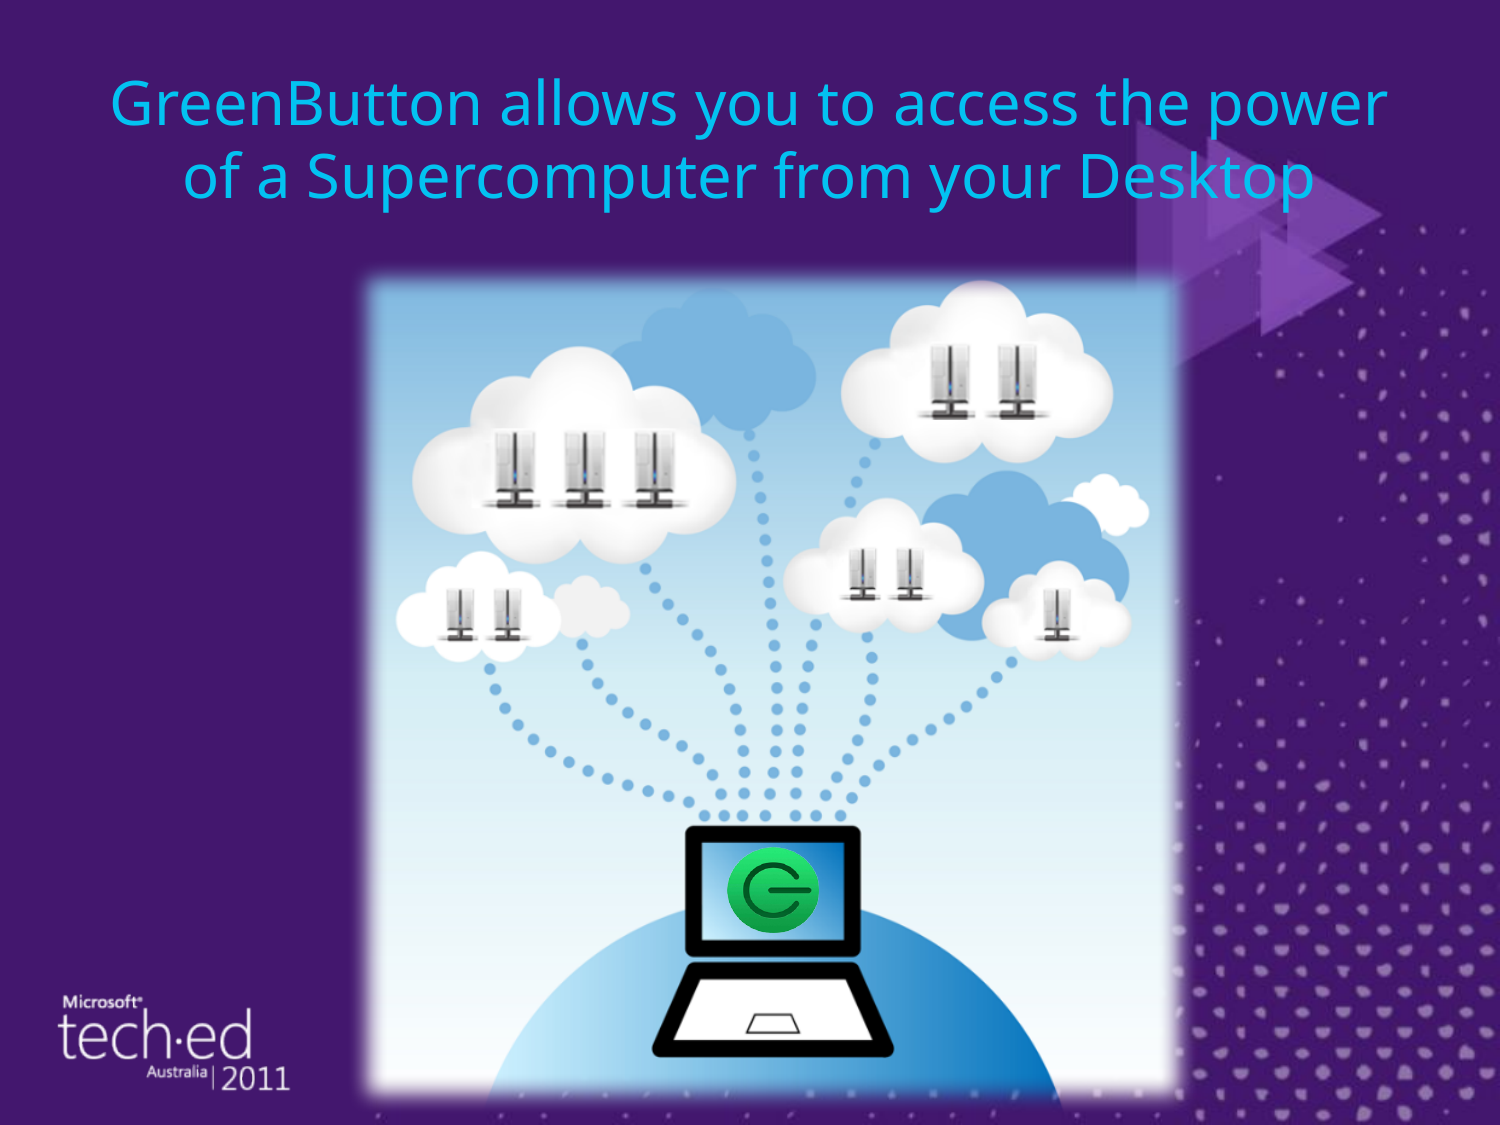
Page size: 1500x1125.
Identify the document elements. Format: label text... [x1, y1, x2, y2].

title GreenButton allows you to access the power of a Supercomputer from your Desktop [63, 37, 1436, 238]
picture [0, 0, 1500, 1125]
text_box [347, 258, 1200, 1115]
